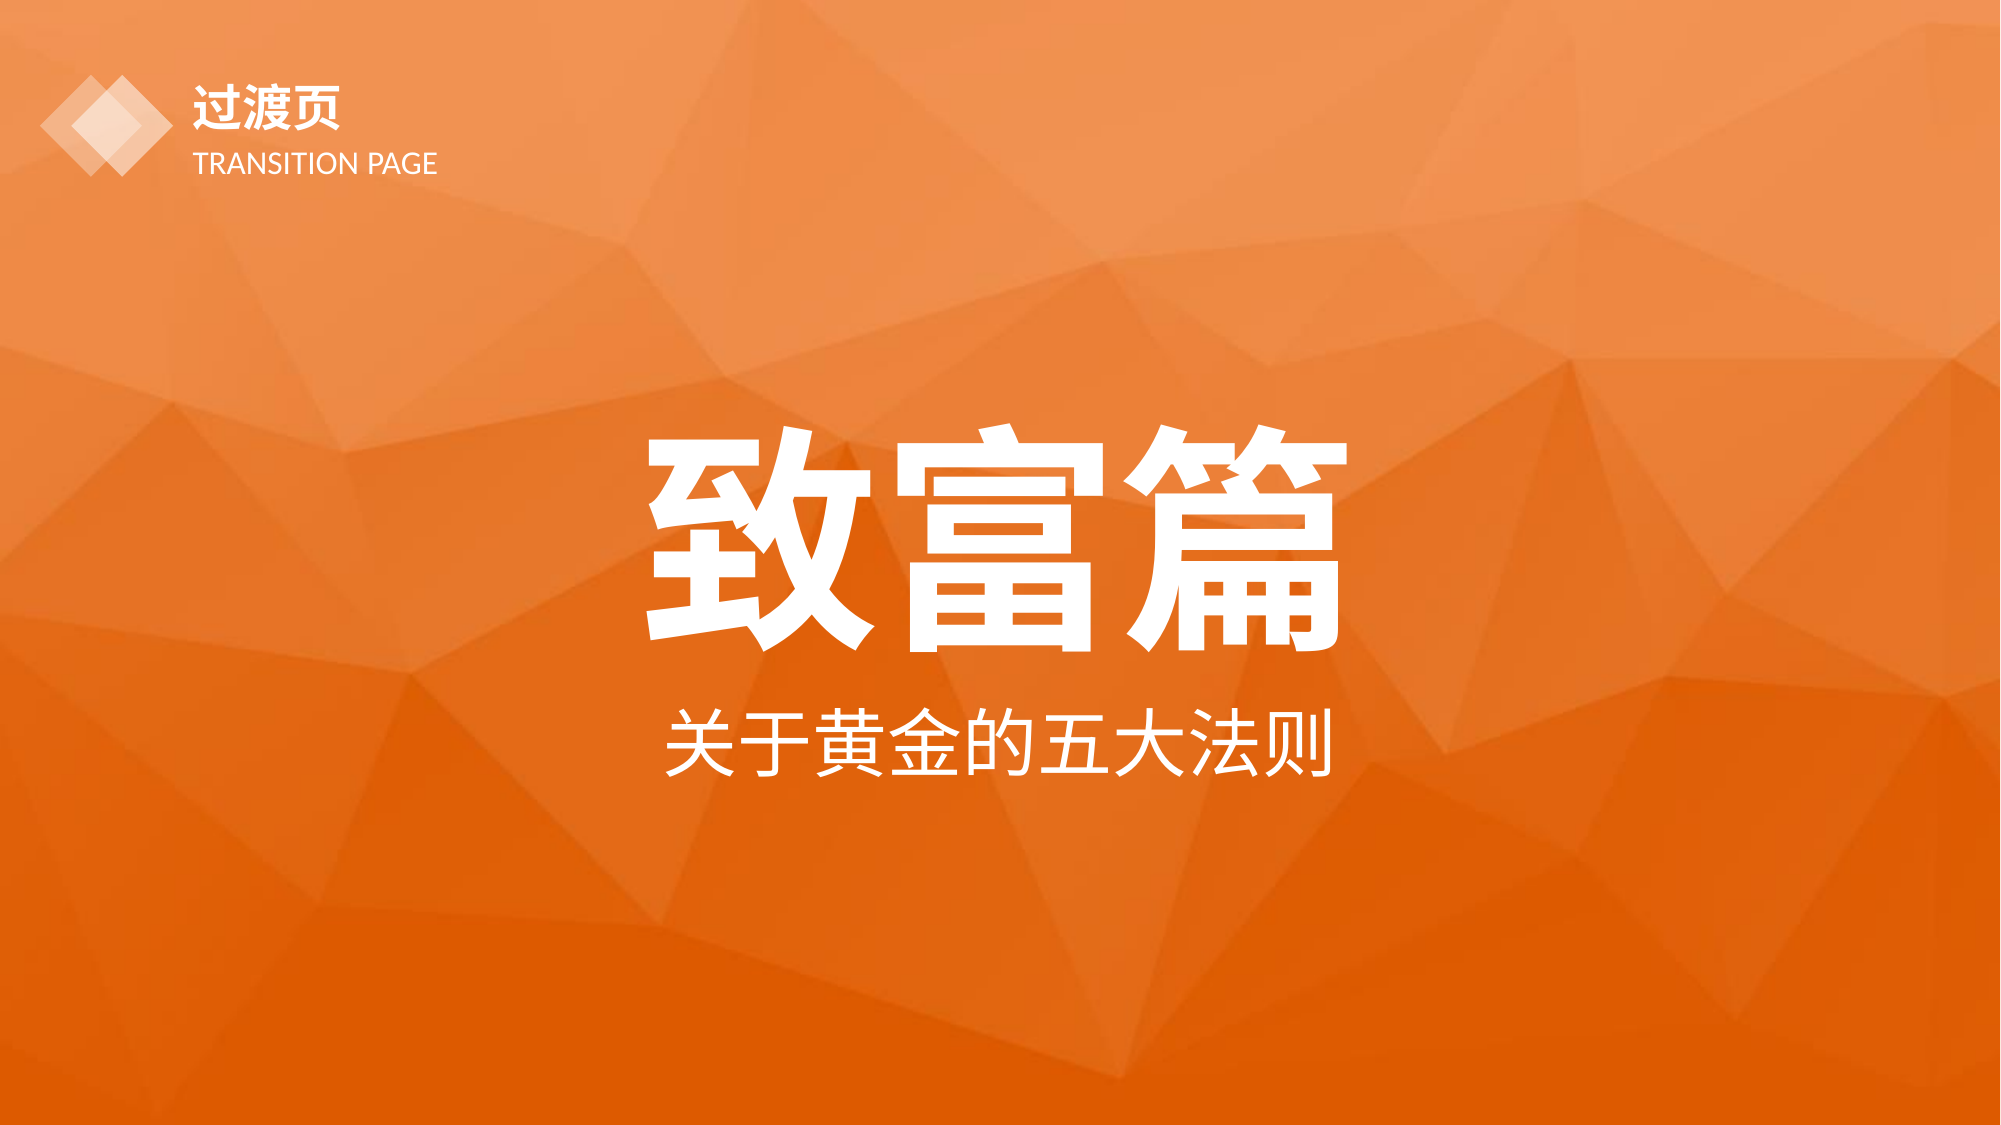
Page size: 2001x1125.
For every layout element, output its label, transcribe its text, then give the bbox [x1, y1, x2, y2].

text_box 致富篇 关于黄金的五大法则 [154, 326, 1846, 794]
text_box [39, 74, 174, 177]
text_box 过渡页 TRANSITION PAGE [177, 61, 507, 189]
picture [0, 0, 2001, 1125]
